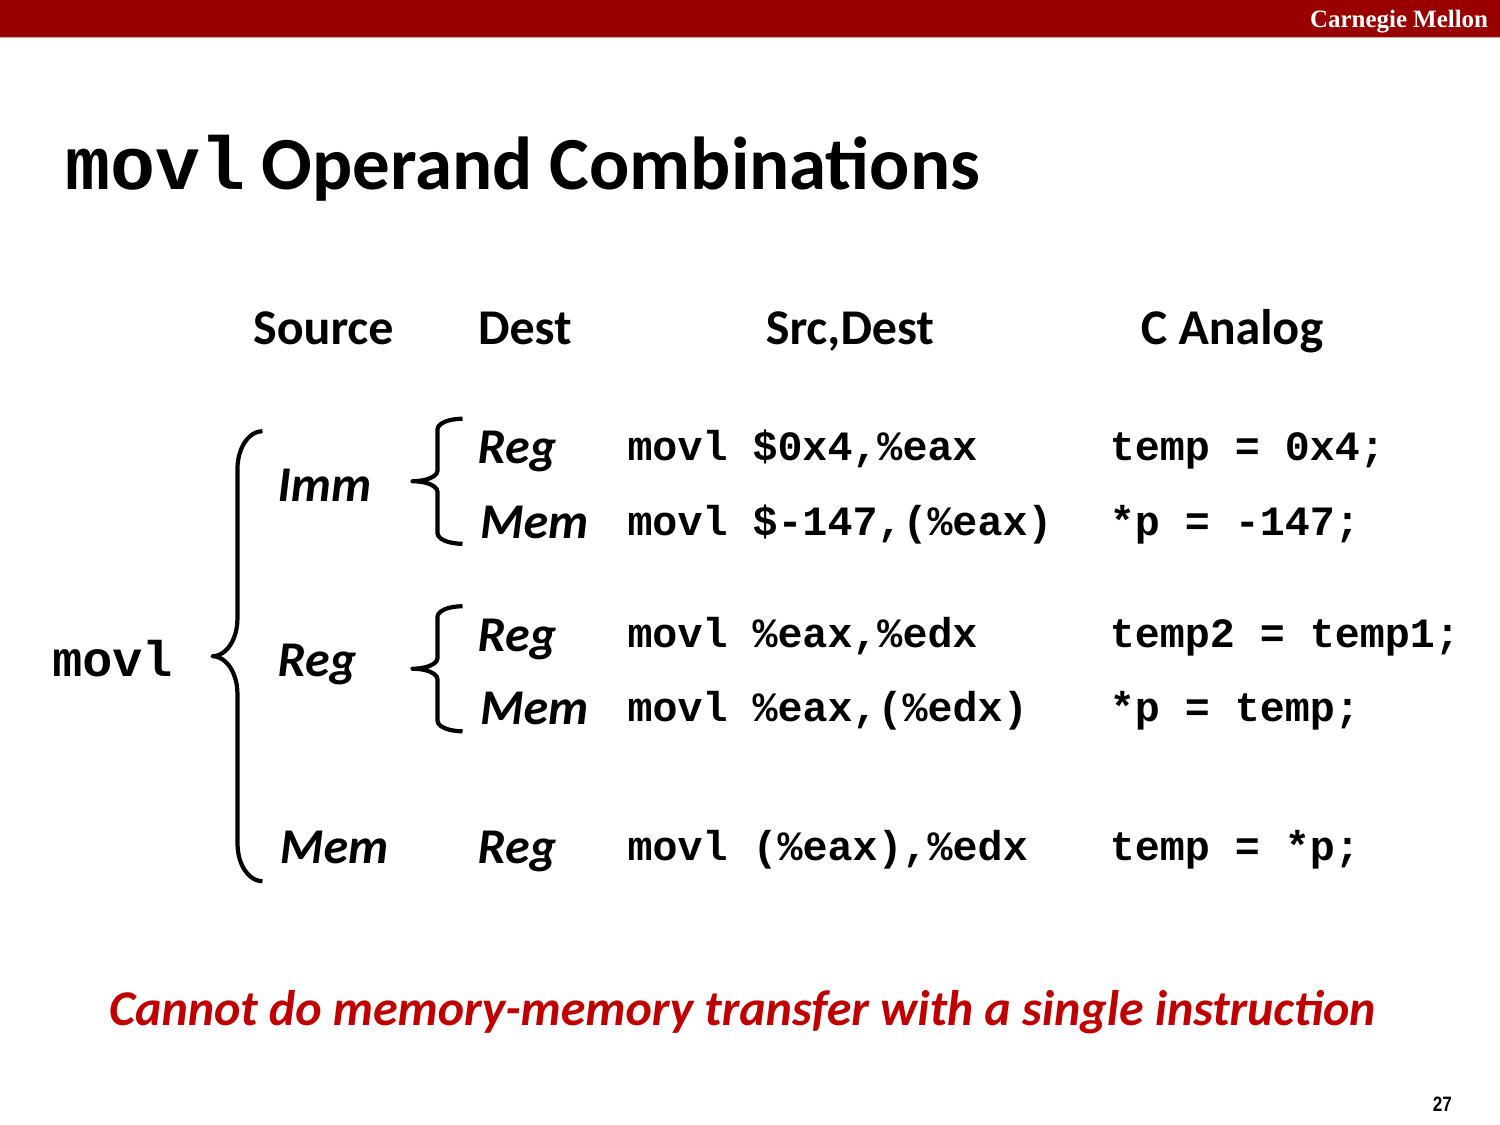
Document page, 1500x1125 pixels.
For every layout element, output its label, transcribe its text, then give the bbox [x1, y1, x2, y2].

text_box Reg [462, 406, 572, 481]
text_box temp = *p; [1095, 811, 1375, 876]
list Cannot do memory-memory transfer with a single instruction [74, 974, 1411, 1063]
text_box Mem [465, 666, 604, 742]
text_box Mem [265, 806, 404, 881]
text_box *p = temp; [1095, 671, 1375, 737]
text_box temp = 0x4; [1094, 411, 1400, 476]
text_box Reg [462, 593, 572, 669]
text_box movl $0x4,%eax [612, 411, 993, 476]
text_box movl %eax,(%edx) [612, 671, 1043, 737]
text_box Imm [263, 443, 387, 519]
text_box Dest [463, 287, 587, 363]
text_box [412, 606, 463, 732]
text_box movl %eax,%edx [612, 598, 993, 664]
text_box temp2 = temp1; [1094, 598, 1475, 664]
text_box Src,Dest [751, 287, 950, 363]
text_box movl $-147,(%eax) [612, 486, 1068, 551]
text_box *p = -147; [1095, 486, 1375, 551]
text_box Source [238, 287, 409, 363]
text_box Reg [263, 618, 372, 694]
text_box movl (%eax),%edx [612, 811, 1043, 876]
text_box [412, 418, 463, 544]
text_box movl [37, 618, 188, 694]
text_box Reg [462, 806, 572, 881]
text_box [212, 431, 263, 882]
text_box C Analog [1126, 287, 1339, 363]
title movl Operand Combinations [49, 112, 1226, 207]
text_box Mem [465, 481, 604, 556]
